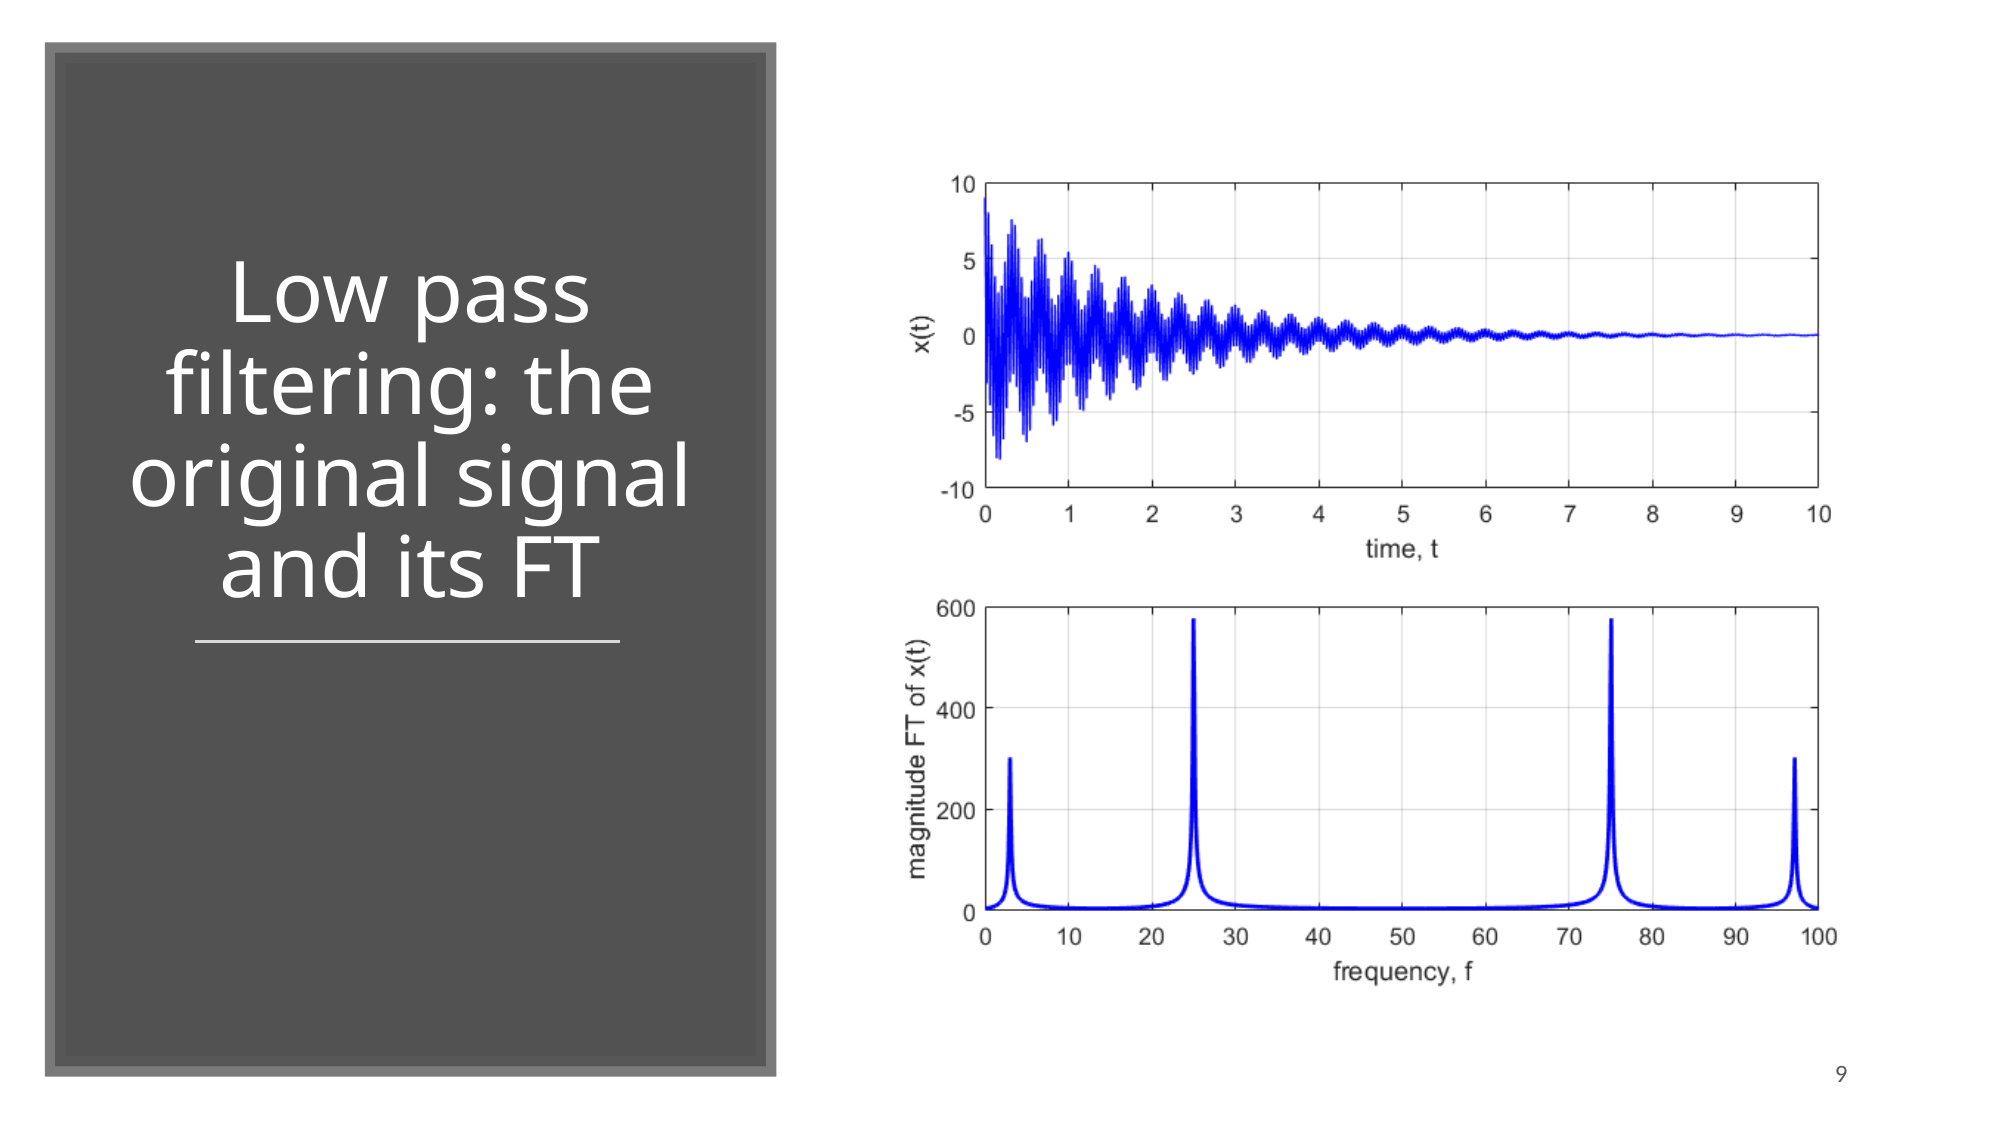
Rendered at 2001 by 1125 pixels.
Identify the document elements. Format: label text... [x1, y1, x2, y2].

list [845, 116, 1921, 1010]
text_box [54, 52, 767, 1067]
slide_number 9 [1638, 1042, 1863, 1103]
title Low pass filtering: the original signal and its FT [110, 149, 711, 624]
